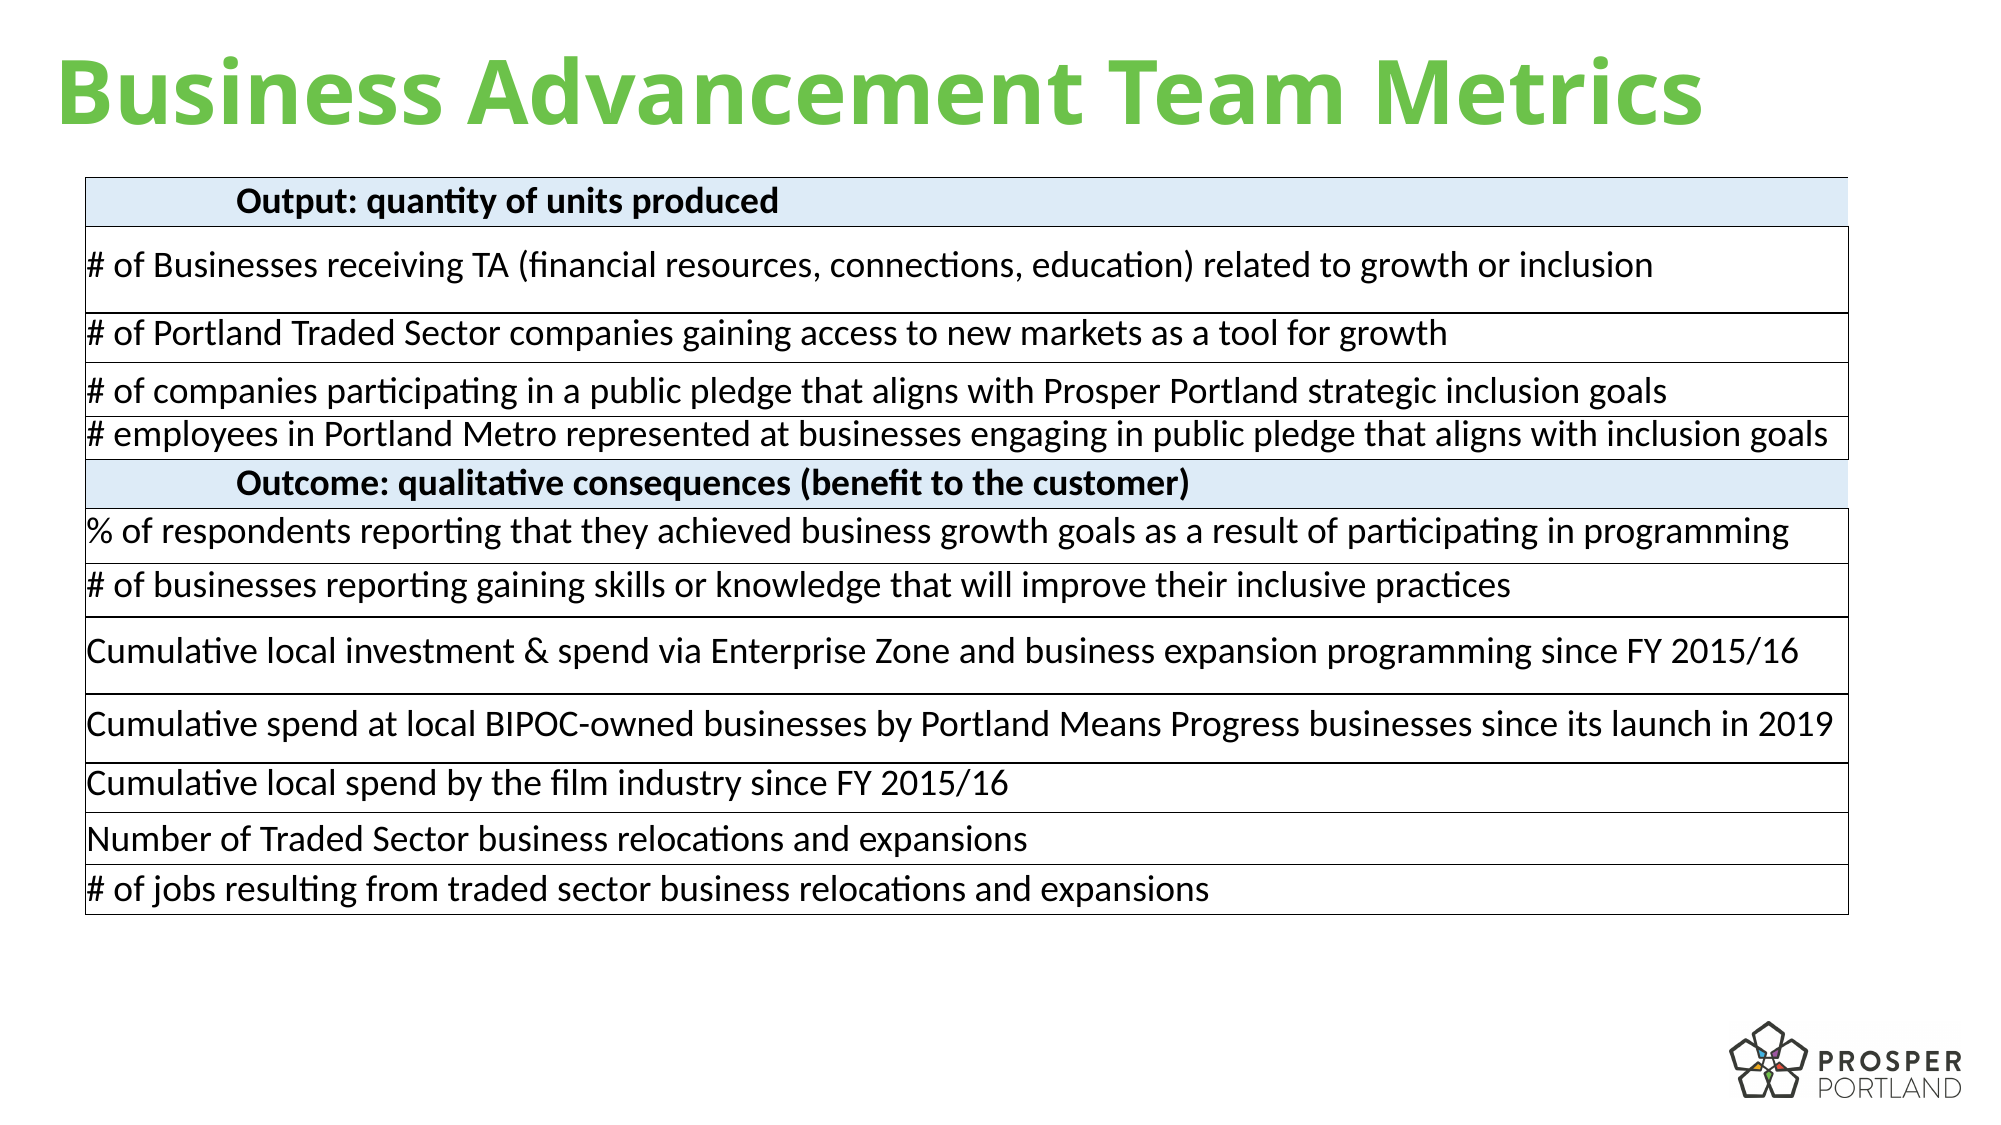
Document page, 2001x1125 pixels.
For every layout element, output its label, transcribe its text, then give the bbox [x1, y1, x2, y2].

table_cell # of businesses reporting gaining skills or knowledge that will improve their inclusive practices [86, 564, 1848, 616]
table_cell Number of Traded Sector business relocations and expansions [86, 813, 1848, 864]
table_cell # of Businesses receiving TA (financial resources, connections, education) related to growth or inclusion [86, 227, 1848, 312]
title Business Advancement Team Metrics [39, 26, 1964, 152]
table_cell # employees in Portland Metro represented at businesses engaging in public pledge that aligns with inclusion goals [86, 417, 1848, 459]
table_cell Outcome: qualitative consequences (benefit to the customer) [86, 460, 1848, 508]
table_cell # of companies participating in a public pledge that aligns with Prosper Portland strategic inclusion goals [86, 363, 1848, 416]
table_header Output: quantity of units produced [86, 178, 1848, 226]
table_cell Cumulative local spend by the film industry since FY 2015/16 [86, 764, 1848, 812]
table_cell Cumulative spend at local BIPOC-owned businesses by Portland Means Progress businesses since its launch in 2019 [86, 695, 1848, 762]
table_cell % of respondents reporting that they achieved business growth goals as a result of participating in programming [86, 509, 1848, 563]
table_cell # of Portland Traded Sector companies gaining access to new markets as a tool for growth [86, 314, 1848, 362]
picture [1729, 1021, 1961, 1098]
table_cell # of jobs resulting from traded sector business relocations and expansions [86, 865, 1848, 914]
table_cell Cumulative local investment & spend via Enterprise Zone and business expansion programming since FY 2015/16 [86, 618, 1848, 693]
